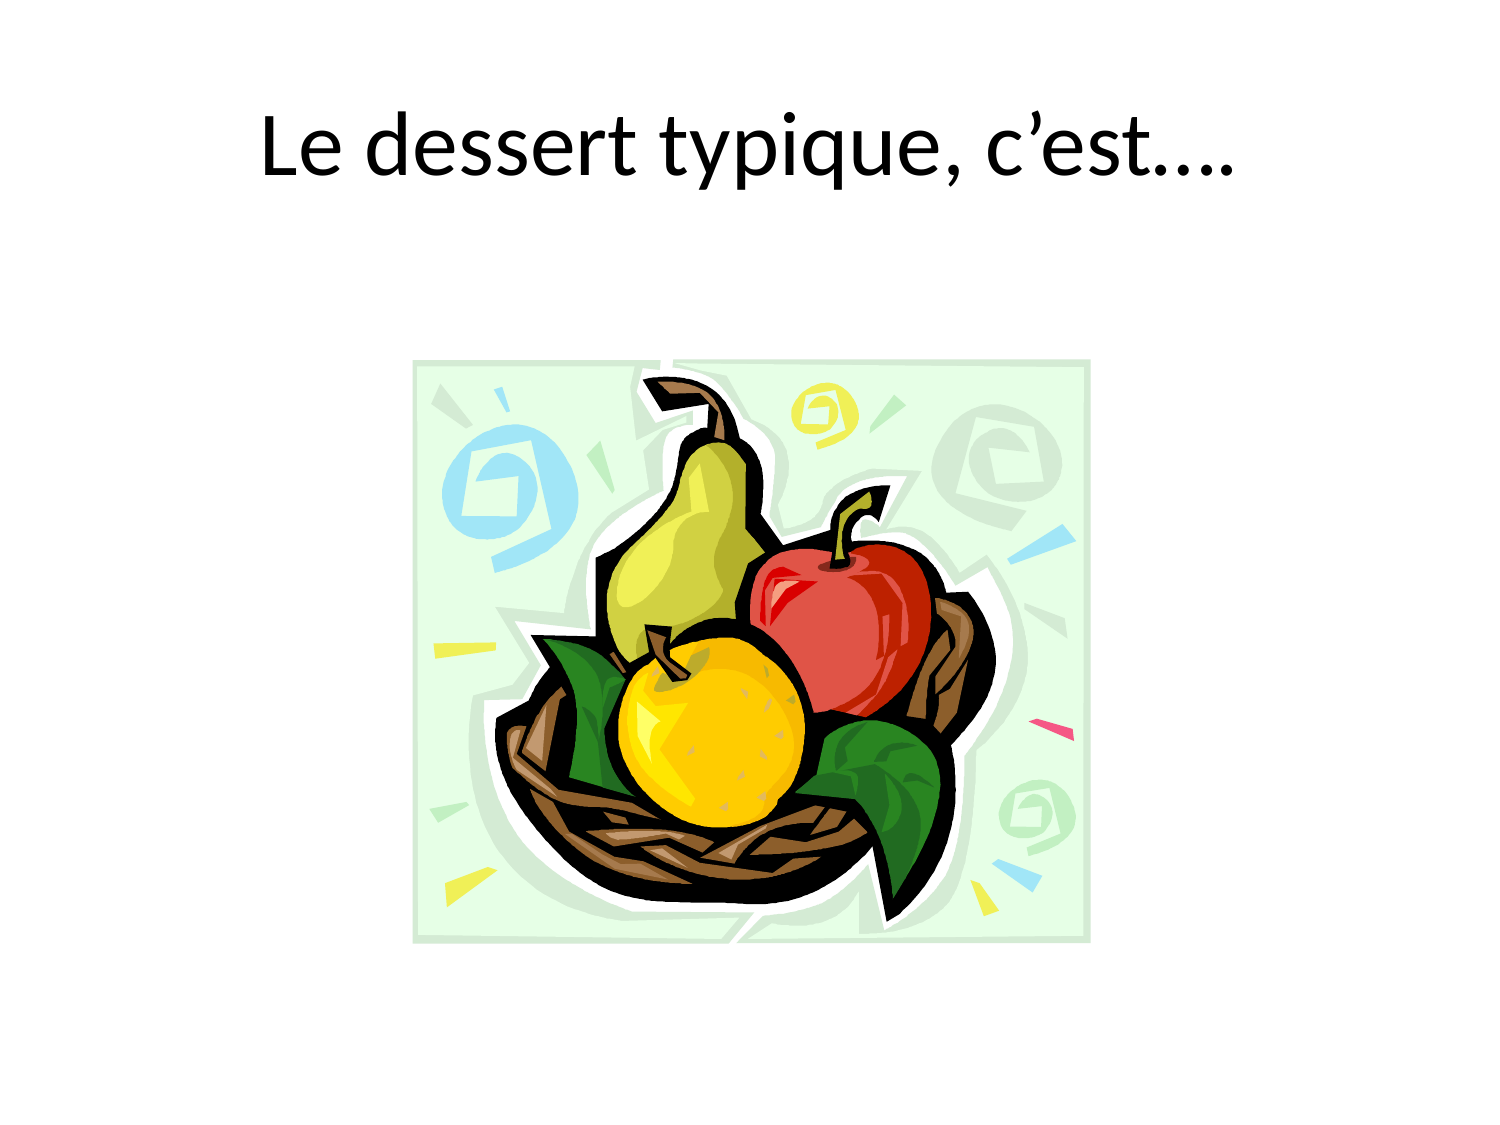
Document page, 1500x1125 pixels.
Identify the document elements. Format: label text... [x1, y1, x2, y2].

picture [412, 349, 1101, 954]
title Le dessert typique, c’est…. [75, 45, 1425, 233]
